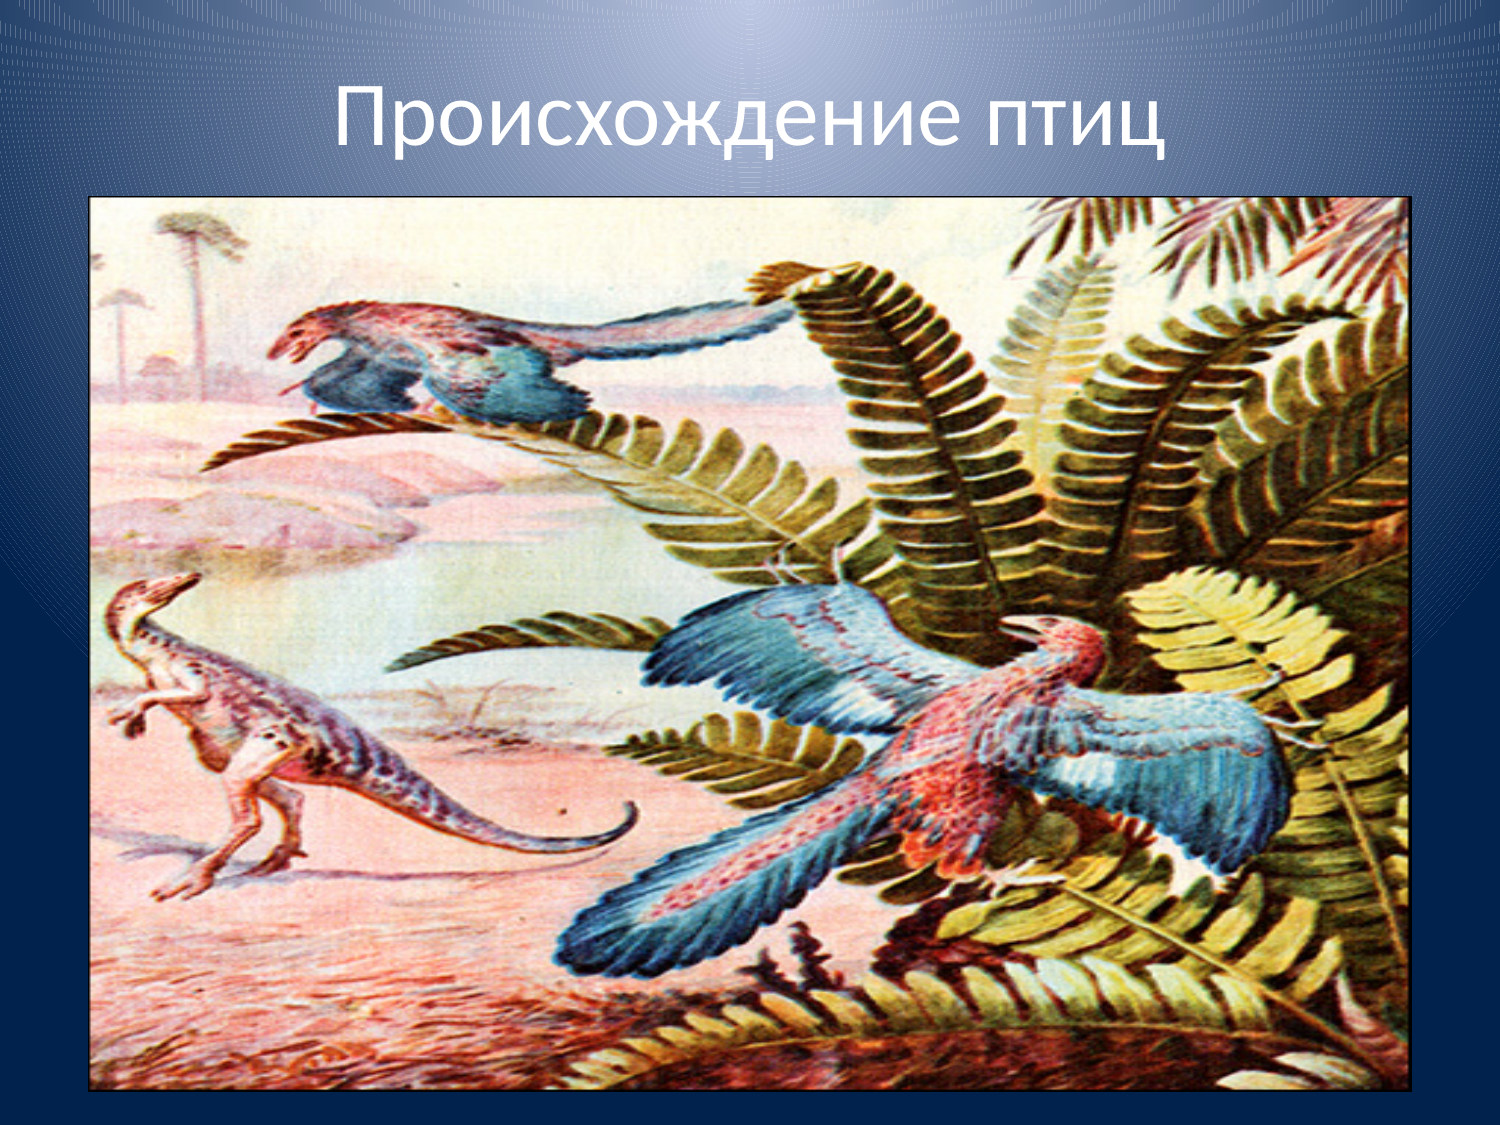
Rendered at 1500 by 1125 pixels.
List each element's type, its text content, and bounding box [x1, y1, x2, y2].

picture [88, 195, 1412, 1093]
title Происхождение птиц [75, 45, 1425, 173]
